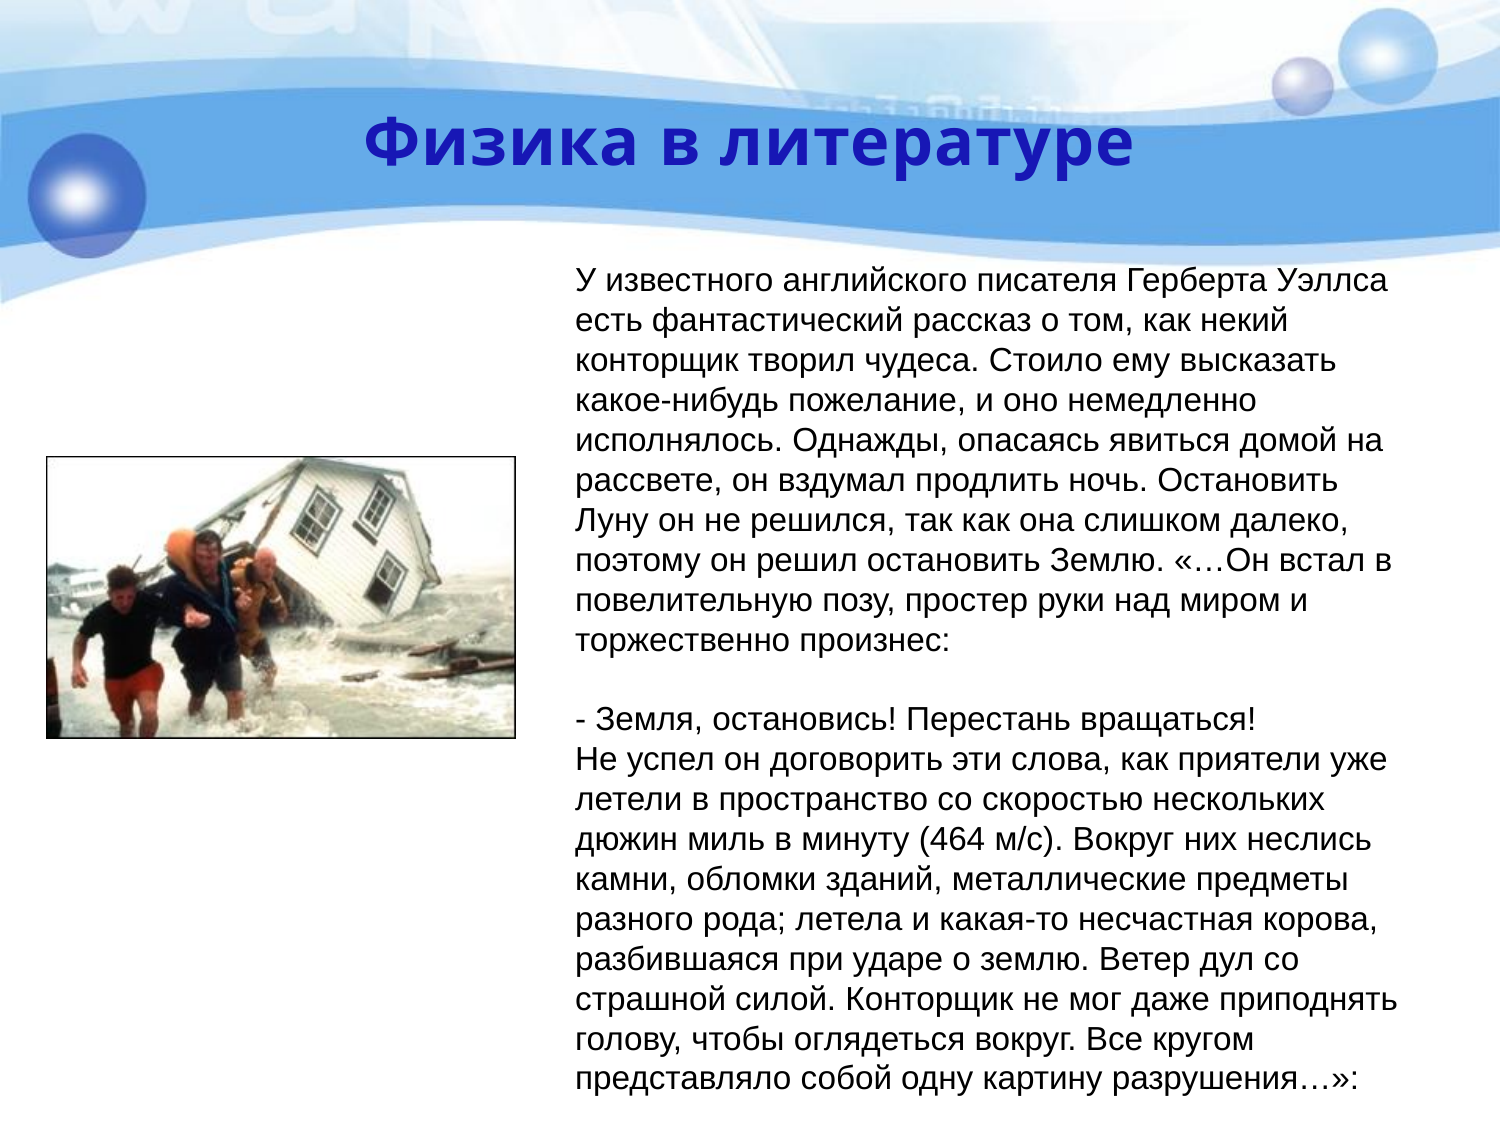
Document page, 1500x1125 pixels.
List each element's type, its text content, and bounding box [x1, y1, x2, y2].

picture [0, 0, 1500, 1125]
title Физика в литературе [74, 44, 1426, 233]
list У известного английского писателя Герберта Уэллса есть фантастический рассказ о том, как некий конторщик творил чудеса. Стоило ему высказать какое-нибудь пожелание, и оно немедленно исполнялось. Однажды, опасаясь явиться домой на рассвете, он вздумал продлить ночь. Остановить Луну он не решился, так как она слишком далеко, поэтому он решил остановить Землю. «…Он встал в повелительную позу, простер руки над миром и торжественно произнес: - Земля, остановись! Перестань вращаться! Не успел он договорить эти слова, как приятели уже летели в пространство со скоростью нескольких дюжин миль в минуту (464 м/с). Вокруг них неслись камни, обломки зданий, металлические предметы разного рода; летела и какая-то несчастная корова, разбившаяся при ударе о землю. Ветер дул со страшной силой. Конторщик не мог даже приподнять голову, чтобы оглядеться вокруг. Все кругом представляло собой одну картину разрушения…»: [503, 210, 1426, 1091]
